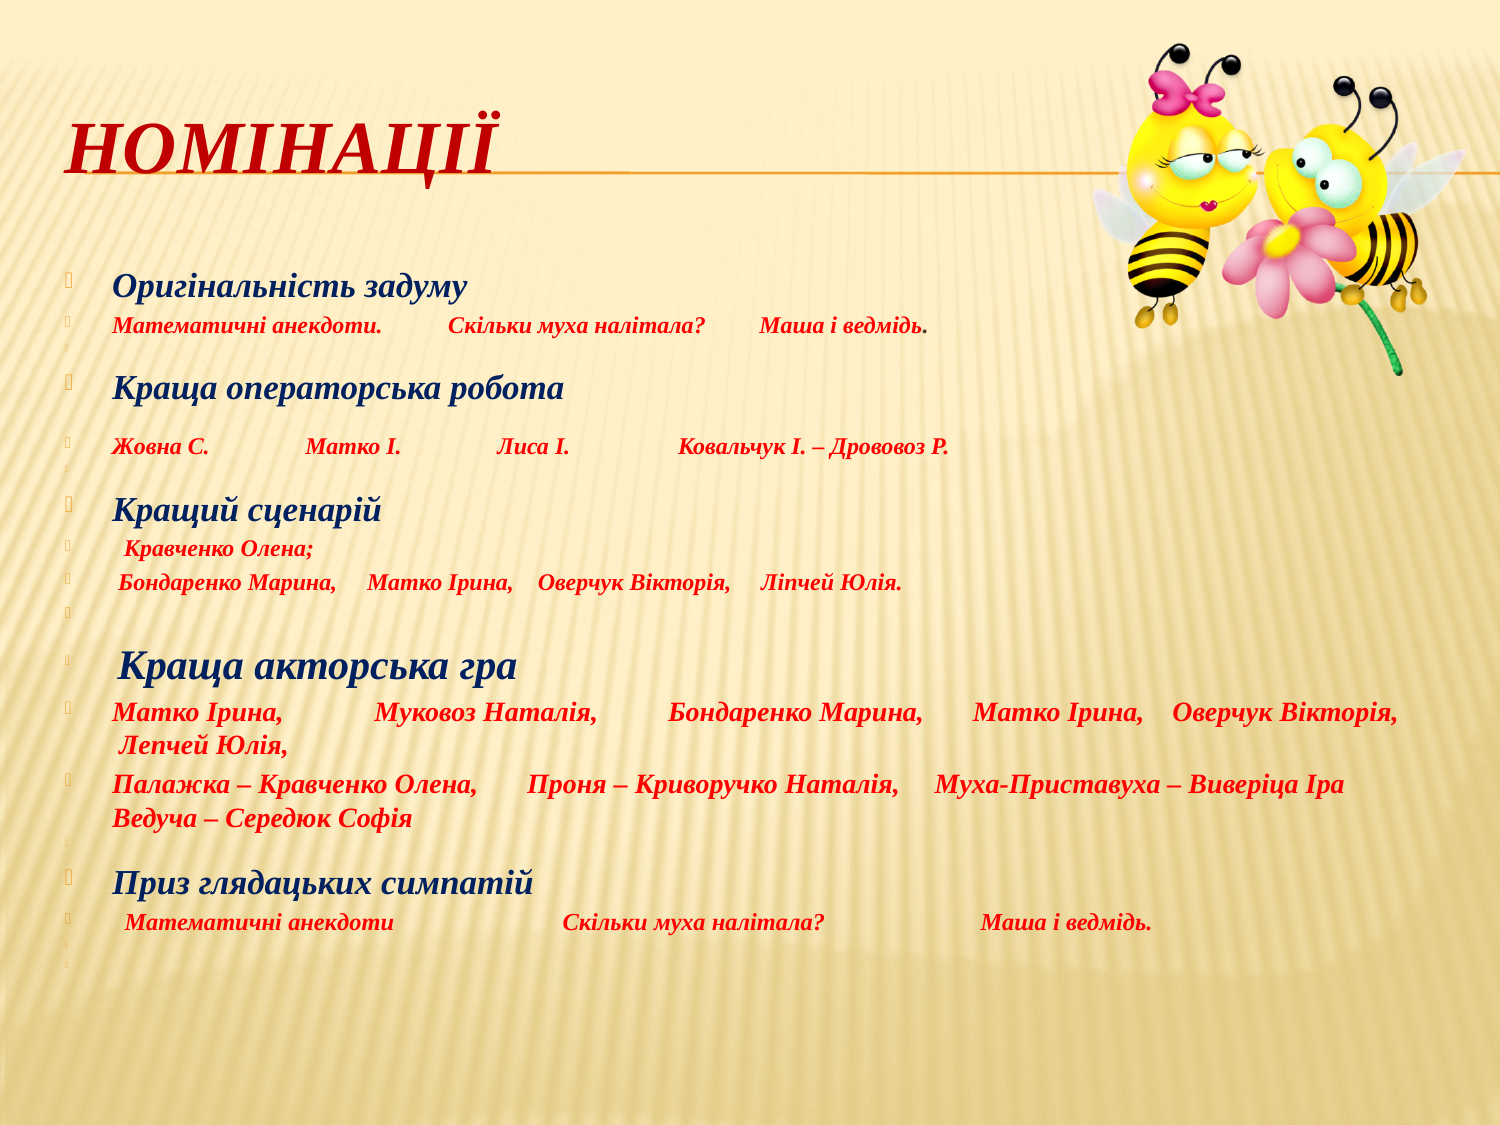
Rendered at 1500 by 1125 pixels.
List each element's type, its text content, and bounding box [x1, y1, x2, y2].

title Номінації [50, 75, 1082, 213]
list Оригінальність задуму Математичні анекдоти. Скільки муха налітала? Маша і ведмідь. Краща операторська робота Жовна С. Матко І. Лиса І. Ковальчук І. – Дрововоз Р. Кращий сценарій Кравченко Олена; Бондаренко Марина, Матко Ірина, Оверчук Вікторія, Ліпчей Юлія. Краща акторська гра Матко Ірина, Муковоз Наталія, Бондаренко Марина, Матко Ірина, Оверчук Вікторія, Лепчей Юлія, Палажка – Кравченко Олена, Проня – Криворучко Наталія, Муха-Приставуха – Виверіца Іра Ведуча – Середюк Софія Приз глядацьких симпатій Математичні анекдоти Скільки муха налітала? Маша і ведмідь. [50, 254, 1475, 998]
picture [1092, 42, 1467, 376]
